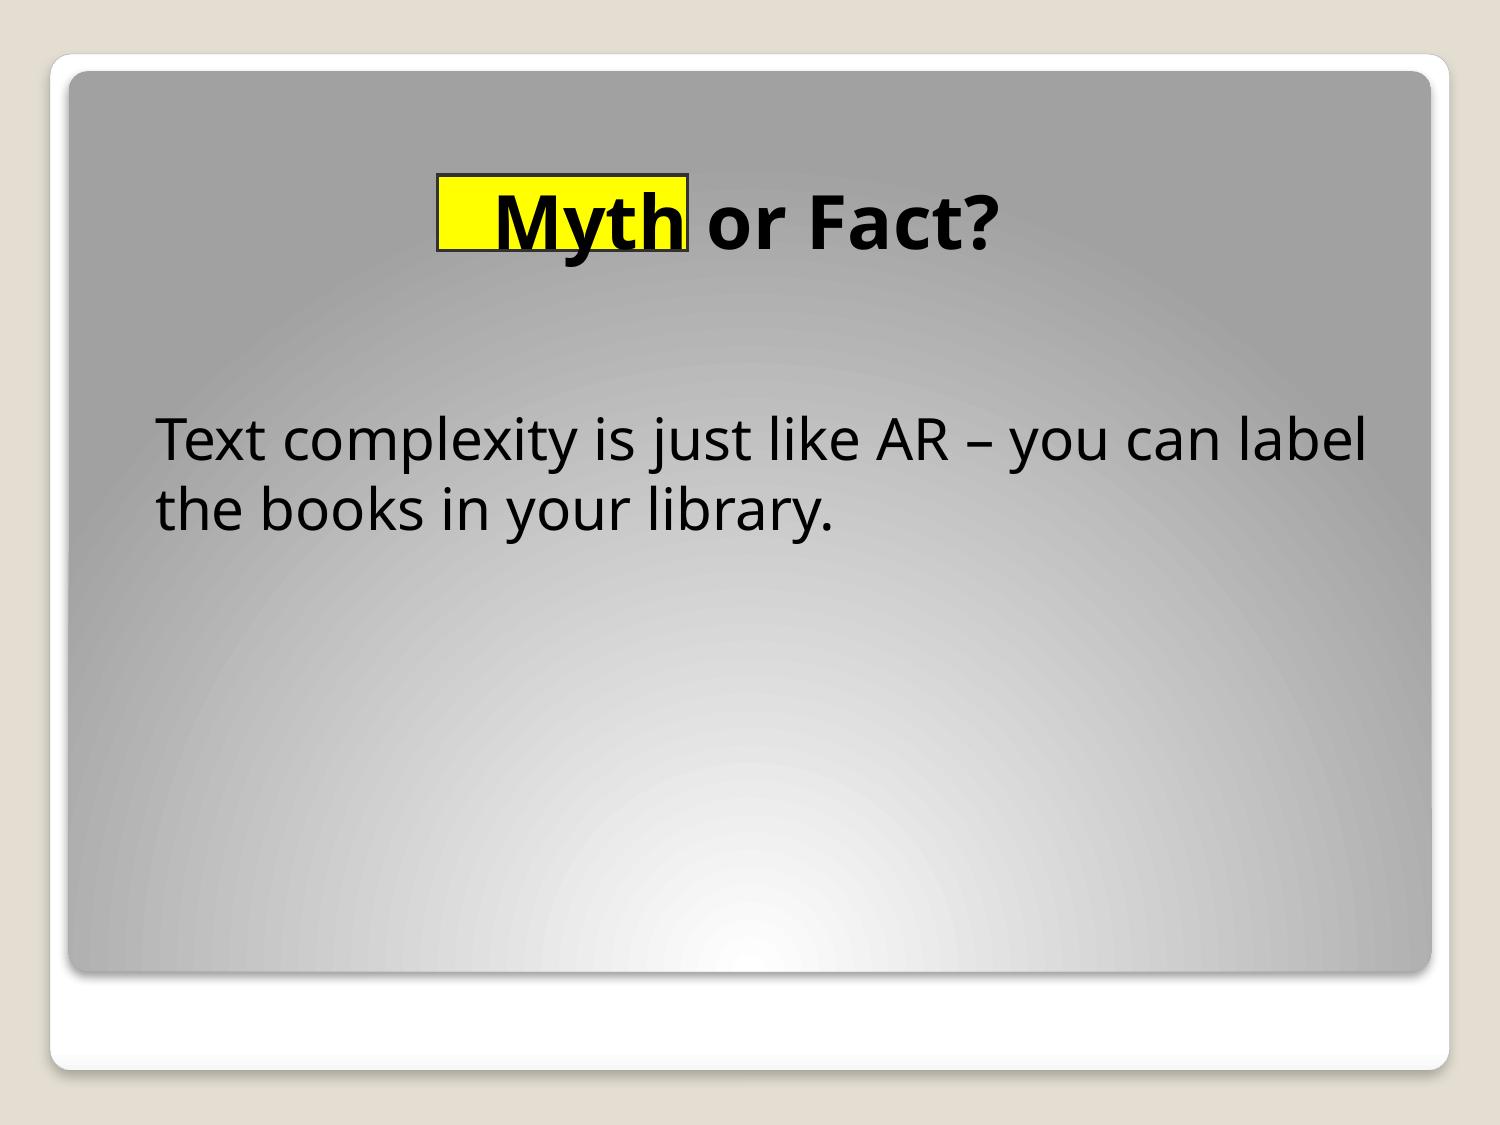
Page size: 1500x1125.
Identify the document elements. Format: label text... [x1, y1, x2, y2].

list Text complexity is just like AR – you can label the books in your library. [125, 387, 1450, 738]
title Myth or Fact? [75, 99, 1418, 273]
